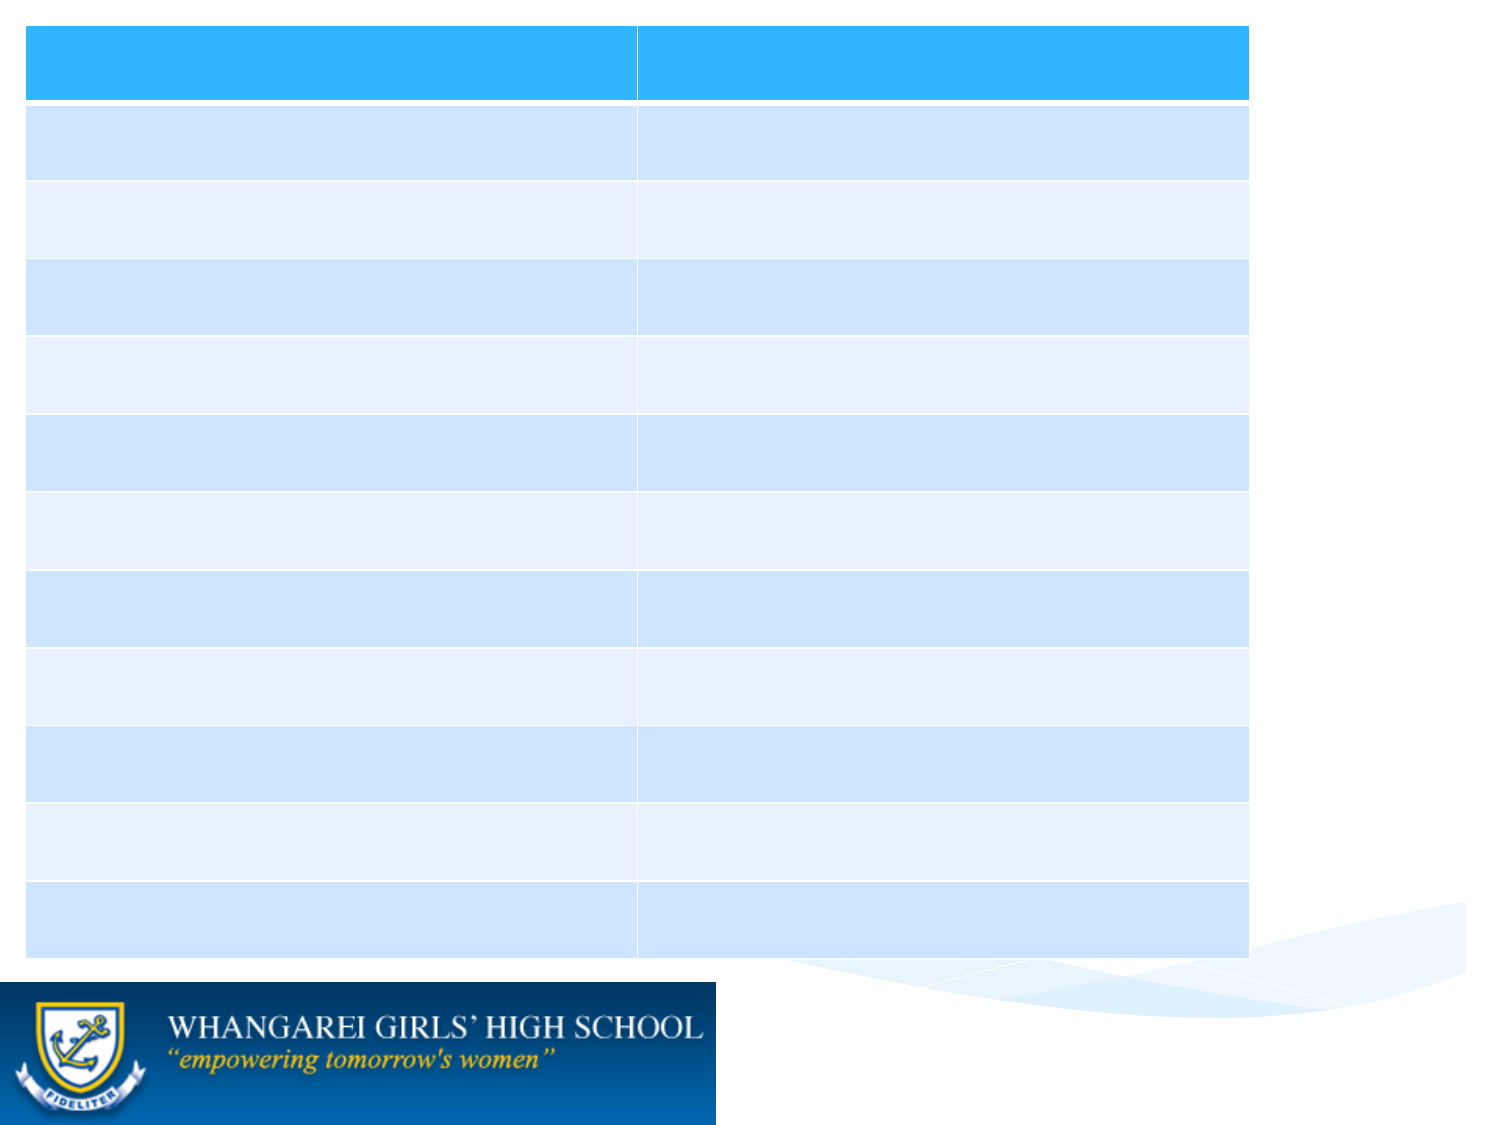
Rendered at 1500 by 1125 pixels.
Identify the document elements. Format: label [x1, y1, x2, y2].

table_cell [638, 182, 1249, 258]
table_cell [638, 493, 1249, 569]
table_cell [638, 415, 1249, 491]
table_cell [638, 726, 1249, 802]
table_cell [26, 493, 637, 569]
table_header [26, 26, 637, 100]
table_cell [638, 259, 1249, 335]
picture [0, 982, 716, 1125]
table_cell [26, 882, 637, 958]
table_cell [638, 106, 1249, 180]
table_cell [638, 649, 1249, 725]
table_cell [638, 882, 1249, 958]
table_cell [638, 804, 1249, 880]
table_cell [26, 571, 637, 647]
table_cell [26, 726, 637, 802]
table_cell [638, 571, 1249, 647]
table_cell [26, 337, 637, 413]
table_cell [26, 106, 637, 180]
table_cell [638, 337, 1249, 413]
table_cell [26, 259, 637, 335]
table_cell [26, 804, 637, 880]
table_header [638, 26, 1249, 100]
table_cell [26, 649, 637, 725]
table_cell [26, 415, 637, 491]
table_cell [26, 182, 637, 258]
